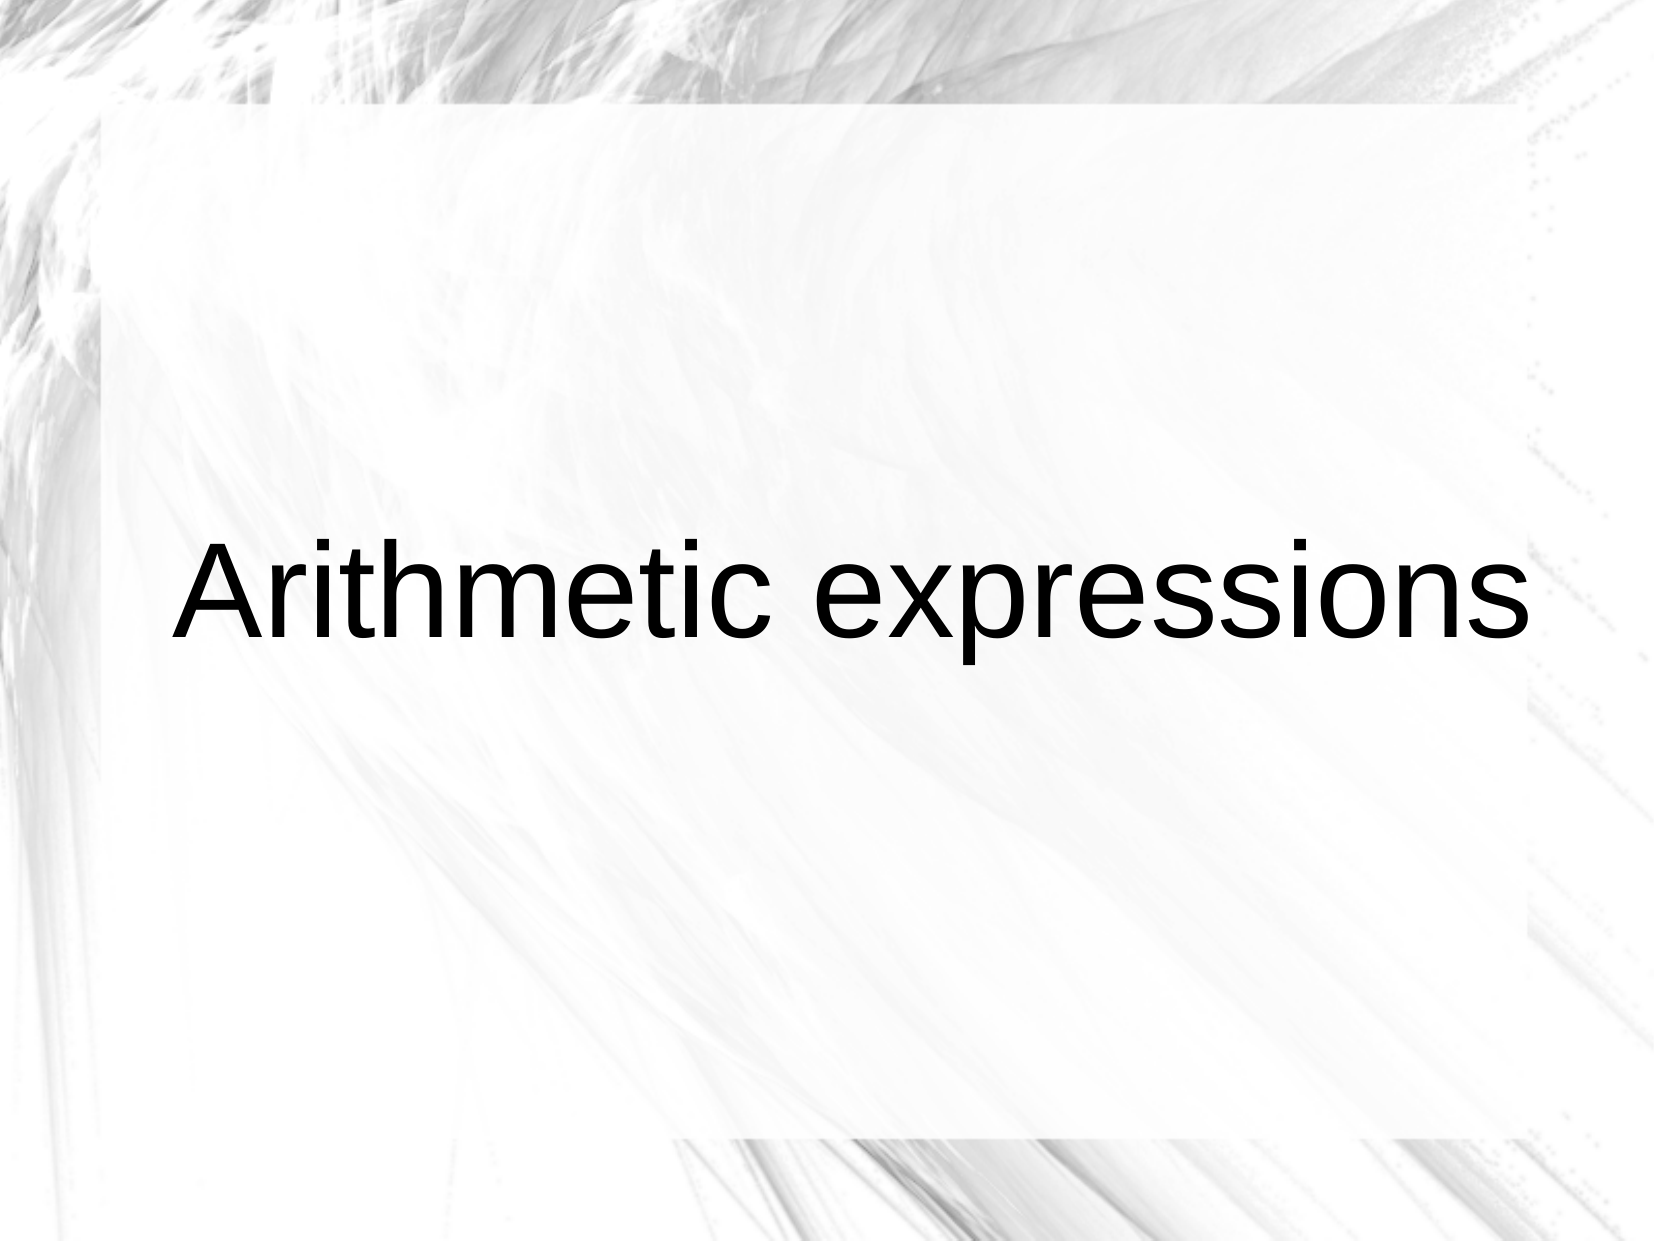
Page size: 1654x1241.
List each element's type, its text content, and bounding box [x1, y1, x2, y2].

list Arithmetic expressions [118, 319, 1571, 1109]
picture [0, 0, 1654, 1241]
